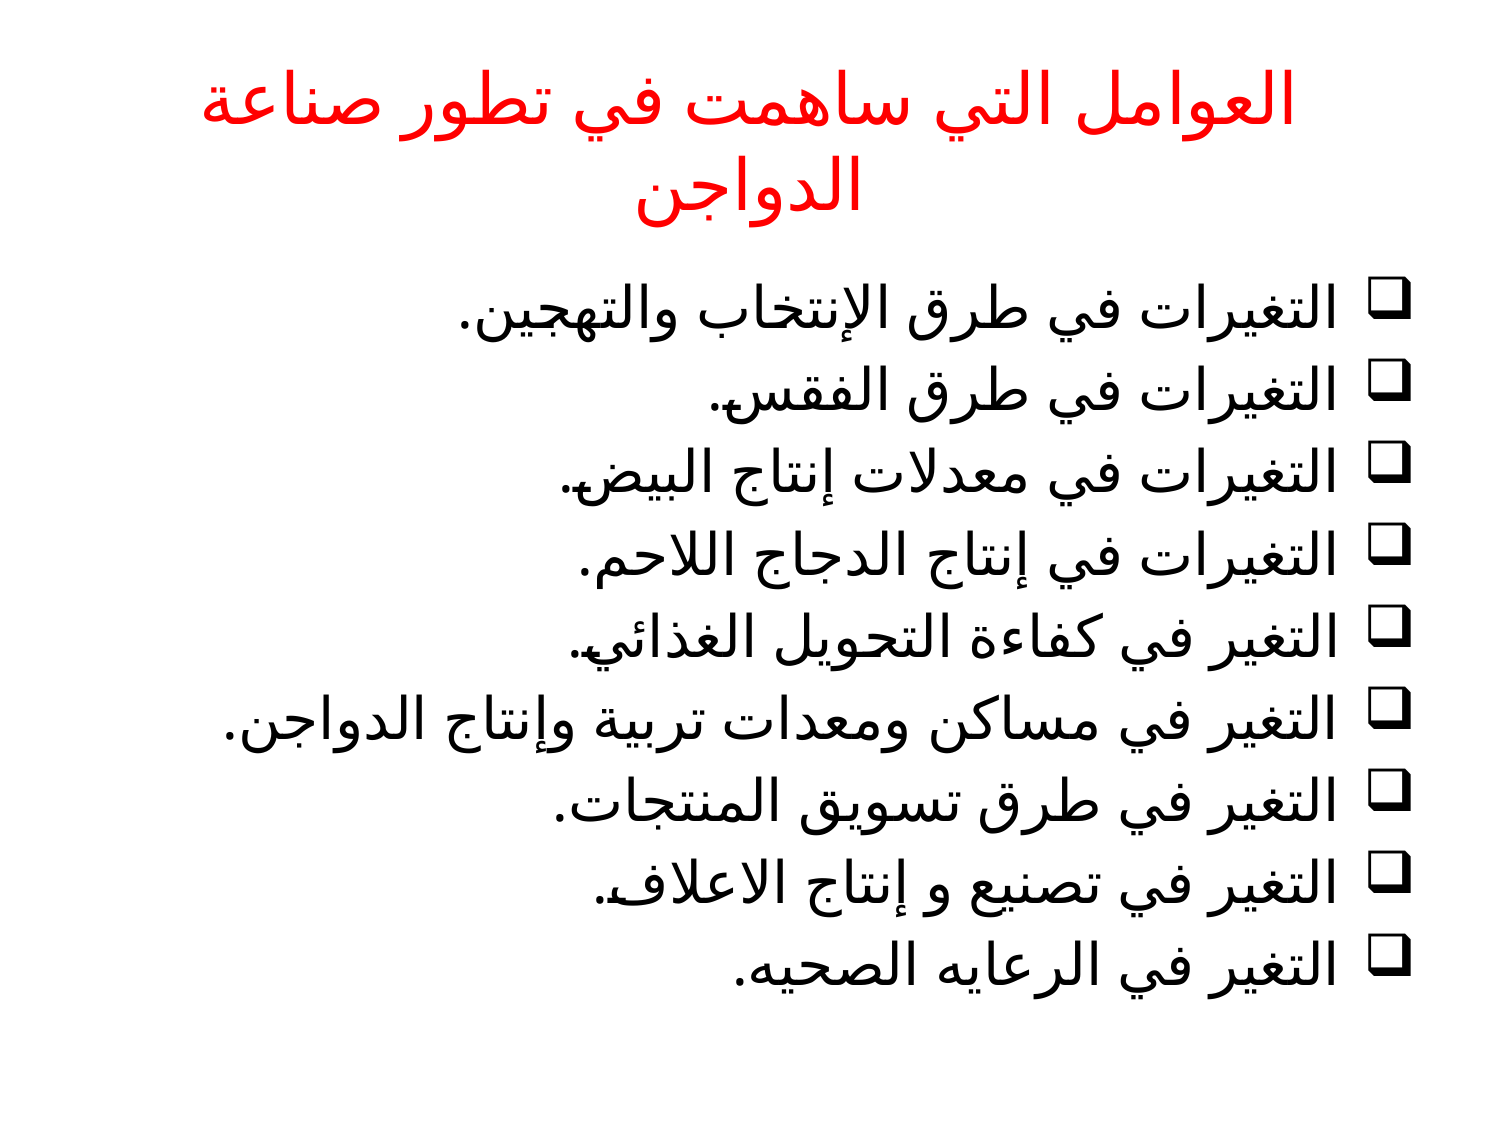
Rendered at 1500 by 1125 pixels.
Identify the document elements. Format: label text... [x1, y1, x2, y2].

title العوامل التي ساهمت في تطور صناعة الدواجن [75, 45, 1425, 233]
list التغيرات في طرق الإنتخاب والتهجين. التغيرات في طرق الفقس. التغيرات في معدلات إنتاج البيض. التغيرات في إنتاج الدجاج اللاحم. التغير في كفاءة التحويل الغذائي. التغير في مساكن ومعدات تربية وإنتاج الدواجن. التغير في طرق تسويق المنتجات. التغير في تصنيع و إنتاج الاعلاف. التغير في الرعايه الصحيه. [75, 262, 1425, 1005]
